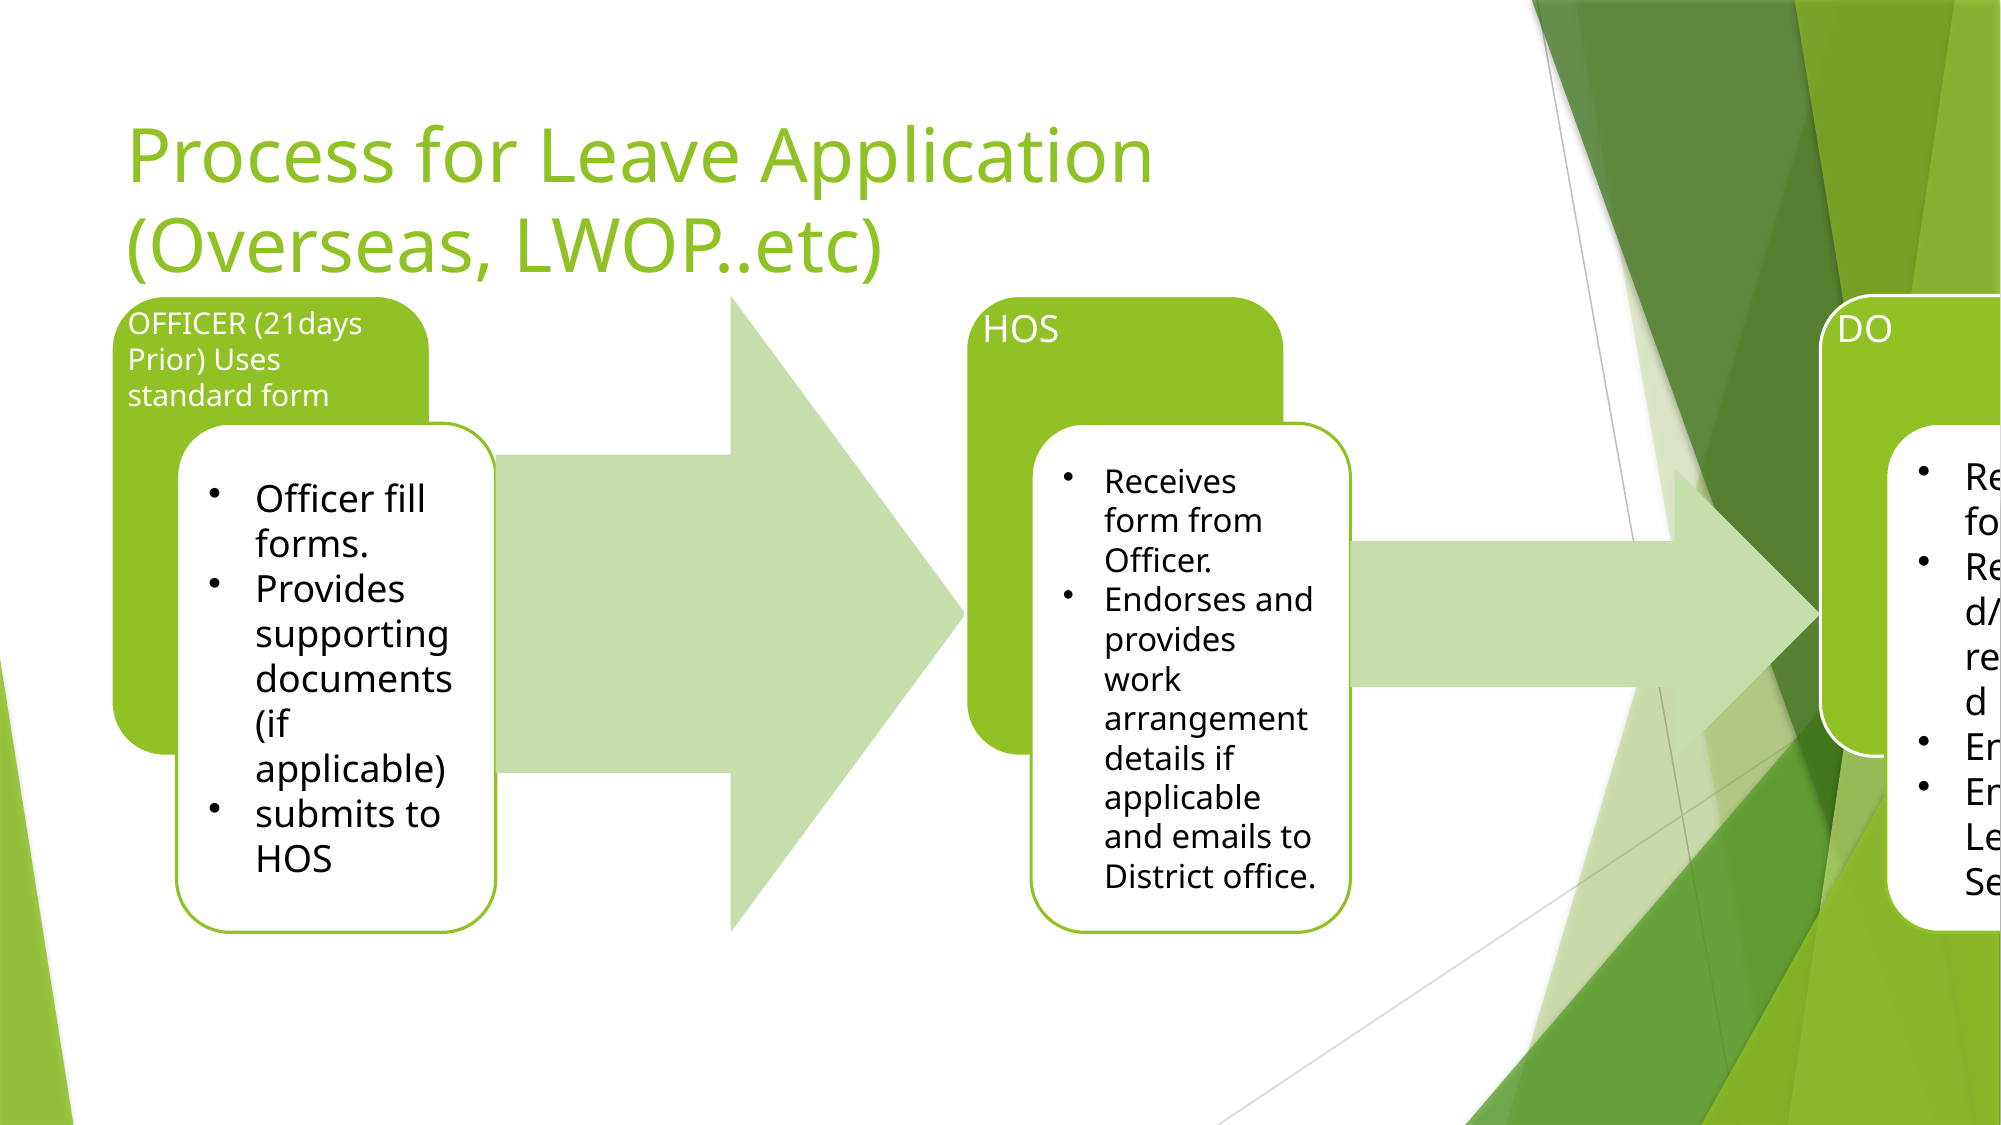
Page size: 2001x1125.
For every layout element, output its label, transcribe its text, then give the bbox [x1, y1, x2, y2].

title Process for Leave Application (Overseas, LWOP..etc) [111, 99, 1522, 295]
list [110, 295, 1522, 933]
